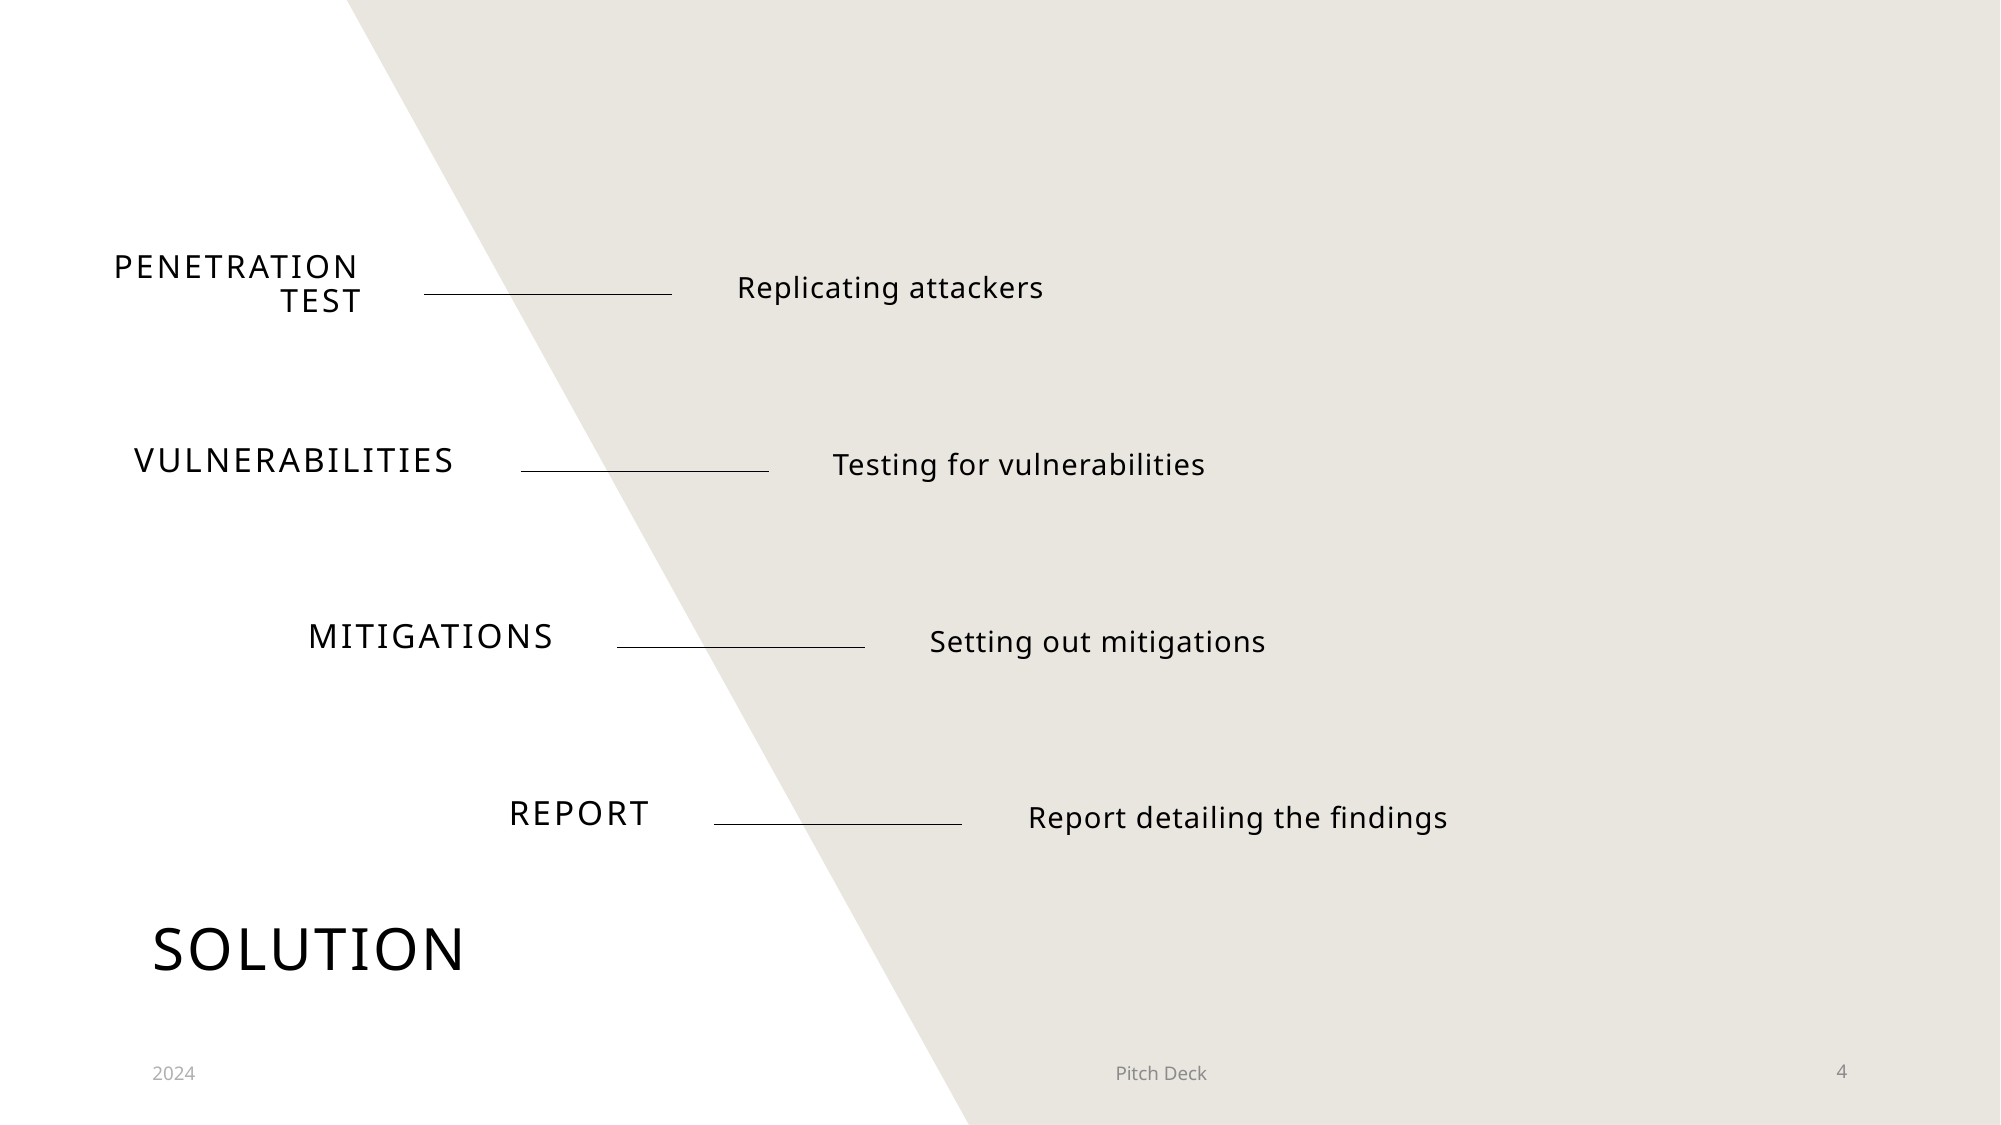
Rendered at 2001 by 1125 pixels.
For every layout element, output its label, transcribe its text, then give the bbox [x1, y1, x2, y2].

list Setting out mitigations [914, 616, 1824, 782]
list Replicating attackers [722, 261, 1631, 428]
title Solution [137, 903, 808, 1000]
list Report detailing the findings [1013, 791, 1922, 958]
footer Pitch Deck [1013, 1042, 1310, 1103]
slide_number 4 [1773, 1042, 1863, 1103]
list Report [312, 772, 664, 858]
list Mitigations [216, 596, 568, 681]
slide_number 2024 [137, 1042, 588, 1103]
list Penetration Test [24, 242, 376, 328]
list Vulnerabilities [117, 419, 469, 504]
list Testing for vulnerabilities [817, 438, 1727, 605]
